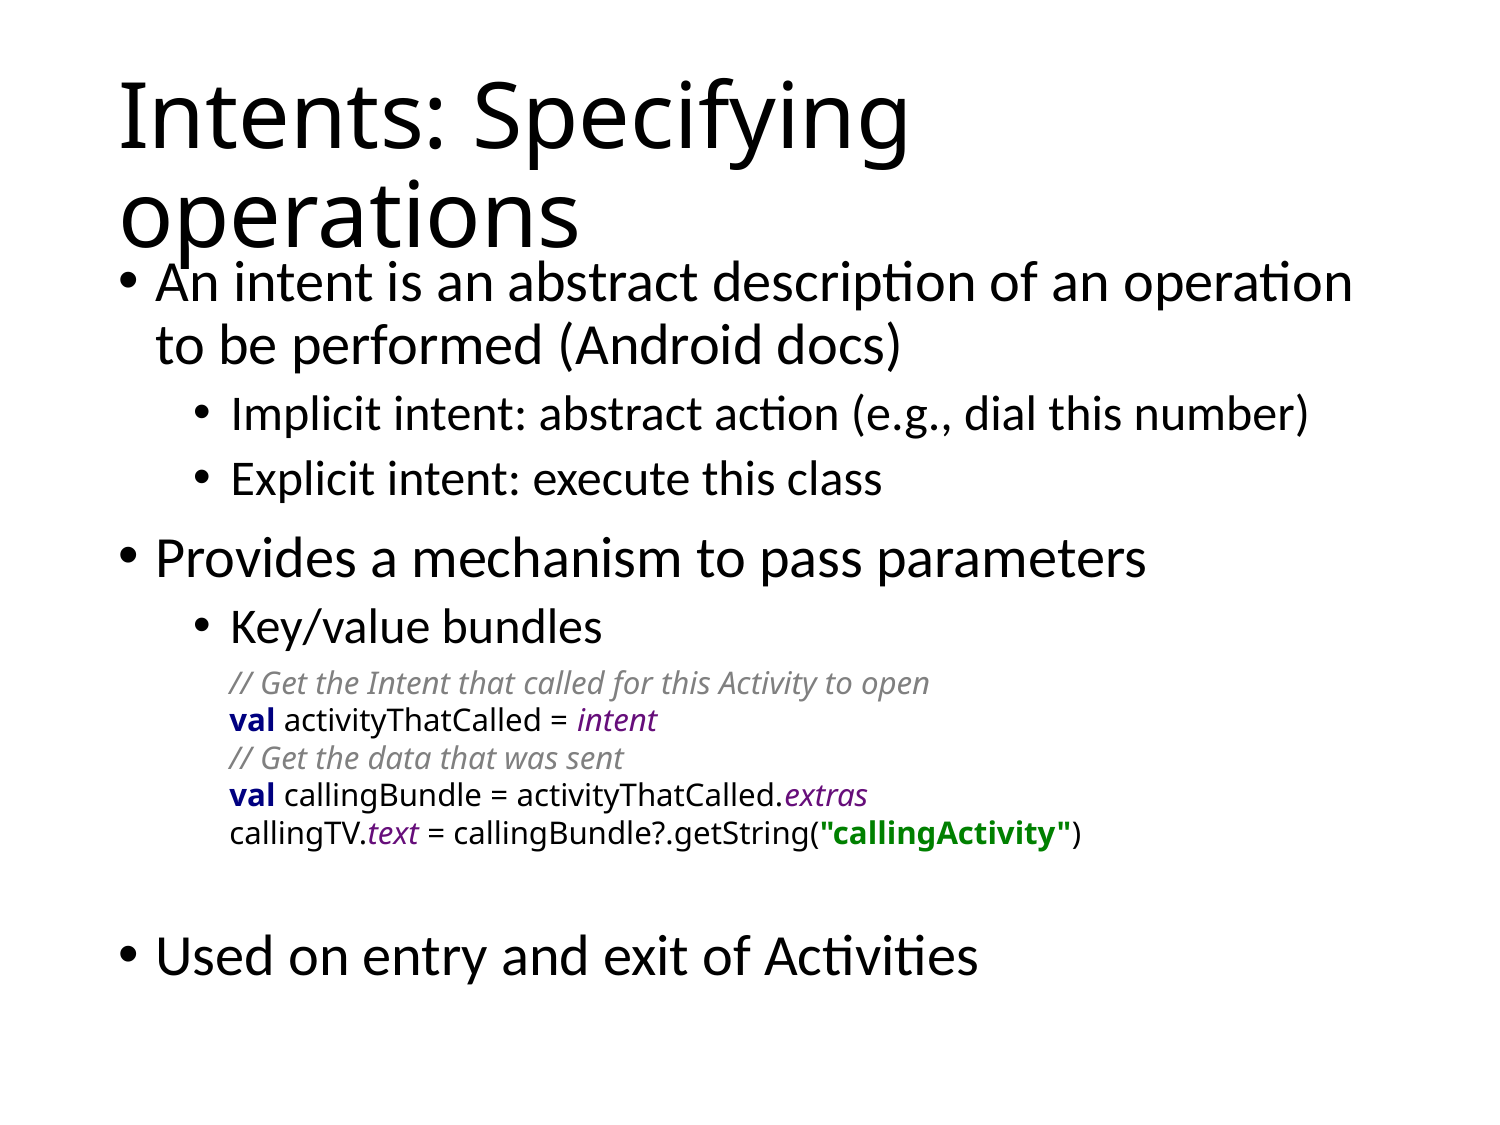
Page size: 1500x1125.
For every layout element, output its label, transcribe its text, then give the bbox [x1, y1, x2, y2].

list An intent is an abstract description of an operation to be performed (Android docs) Implicit intent: abstract action (e.g., dial this number) Explicit intent: execute this class Provides a mechanism to pass parameters Key/value bundles Used on entry and exit of Activities [103, 243, 1397, 958]
title Intents: Specifying operations [103, 59, 1397, 243]
text_box // Get the Intent that called for this Activity to open val activityThatCalled = intent // Get the data that was sent val callingBundle = activityThatCalled.extras callingTV.text = callingBundle?.getString("callingActivity") [214, 655, 1376, 858]
